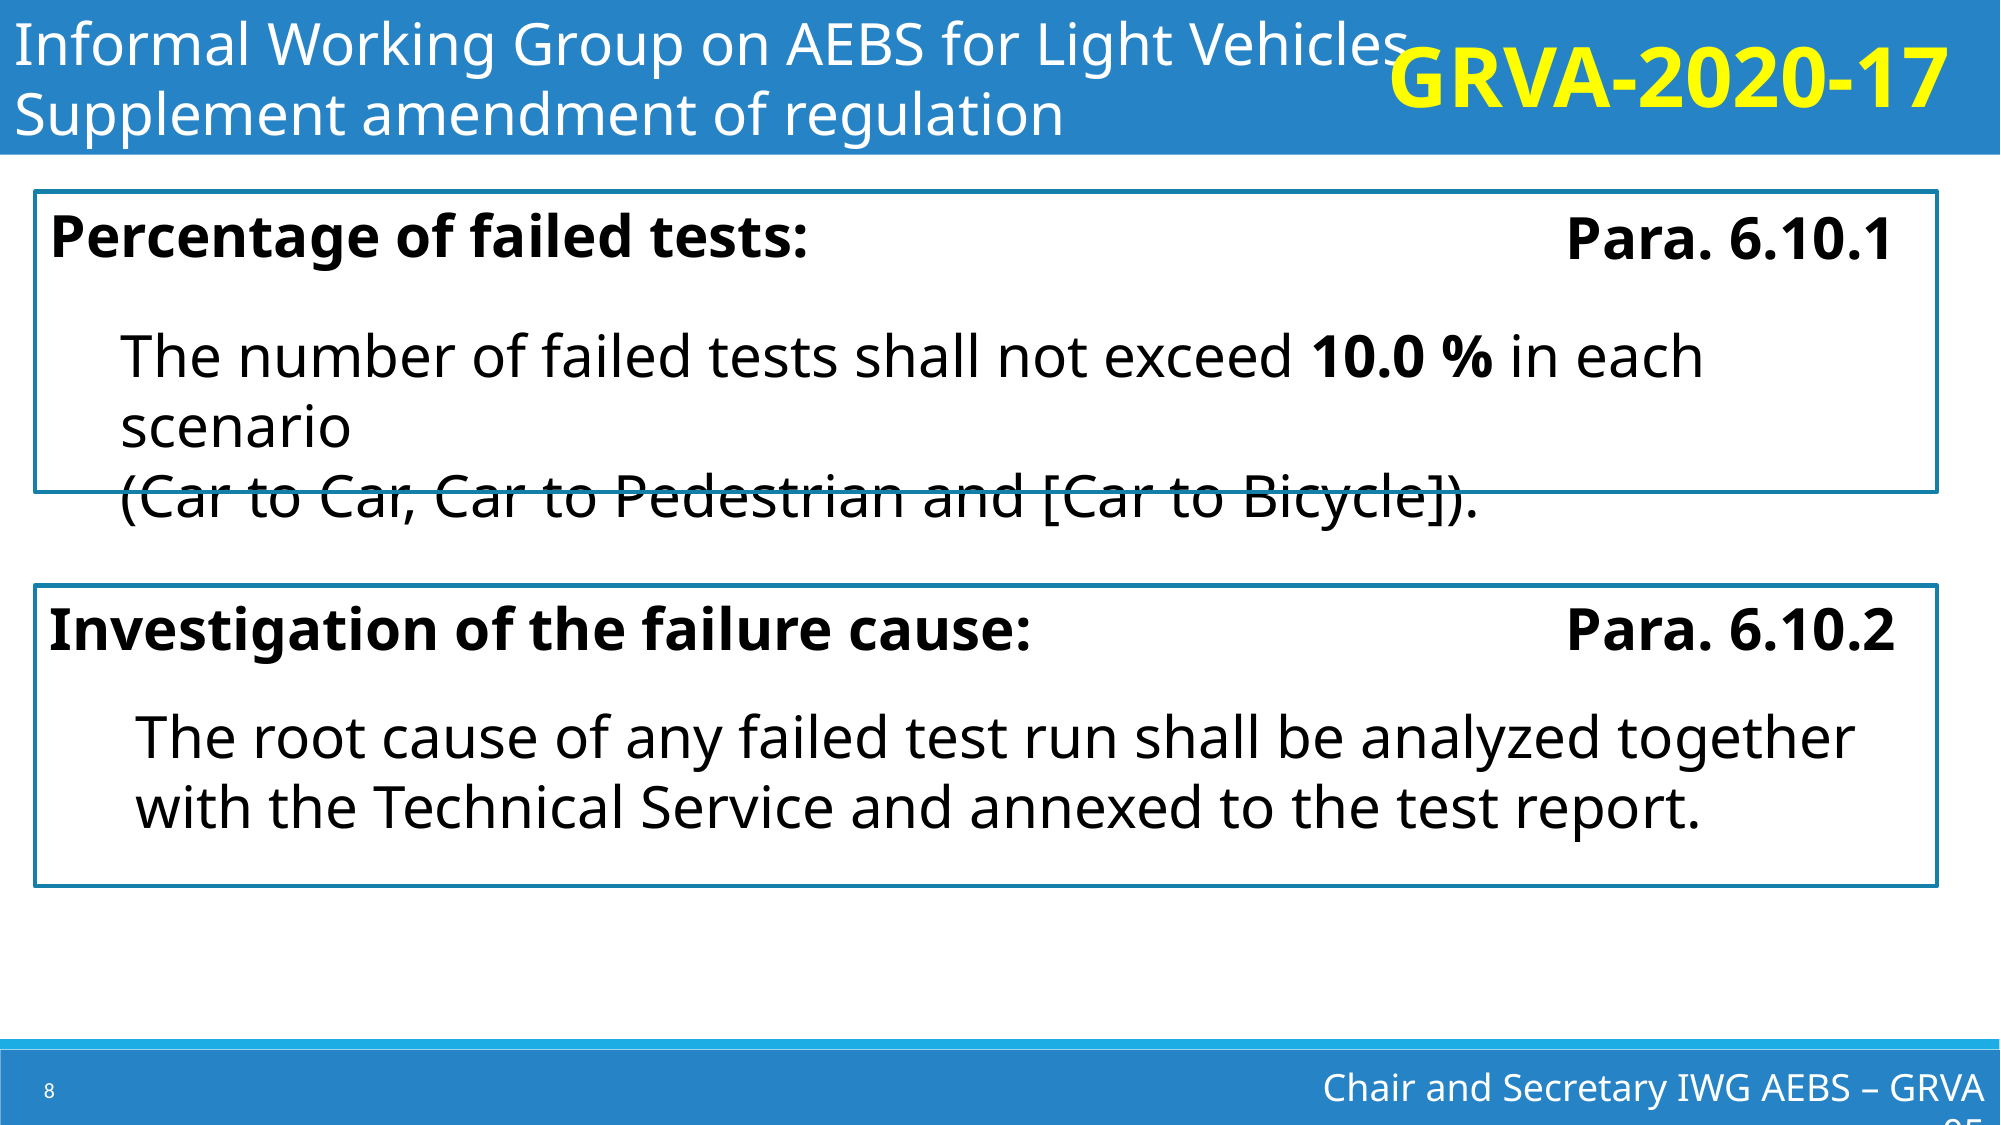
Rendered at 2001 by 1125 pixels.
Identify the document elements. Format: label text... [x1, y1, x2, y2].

text_box Informal Working Group on AEBS for Light Vehicles Supplement amendment of regulation [0, 0, 2000, 155]
text_box GRVA-2020-17 [1338, 16, 2000, 132]
text_box Para. 6.10.2 [1551, 584, 1937, 670]
text_box The number of failed tests shall not exceed 10.0 % in each scenario (Car to Car, Car to Pedestrian and [Car to Bicycle]). [106, 311, 1958, 537]
slide_number 8 [0, 1059, 70, 1120]
text_box Chair and Secretary IWG AEBS – GRVA 05 [1263, 1056, 2000, 1125]
text_box [34, 584, 1938, 887]
text_box [34, 190, 1938, 493]
text_box Para. 6.10.1 [1551, 193, 1937, 279]
